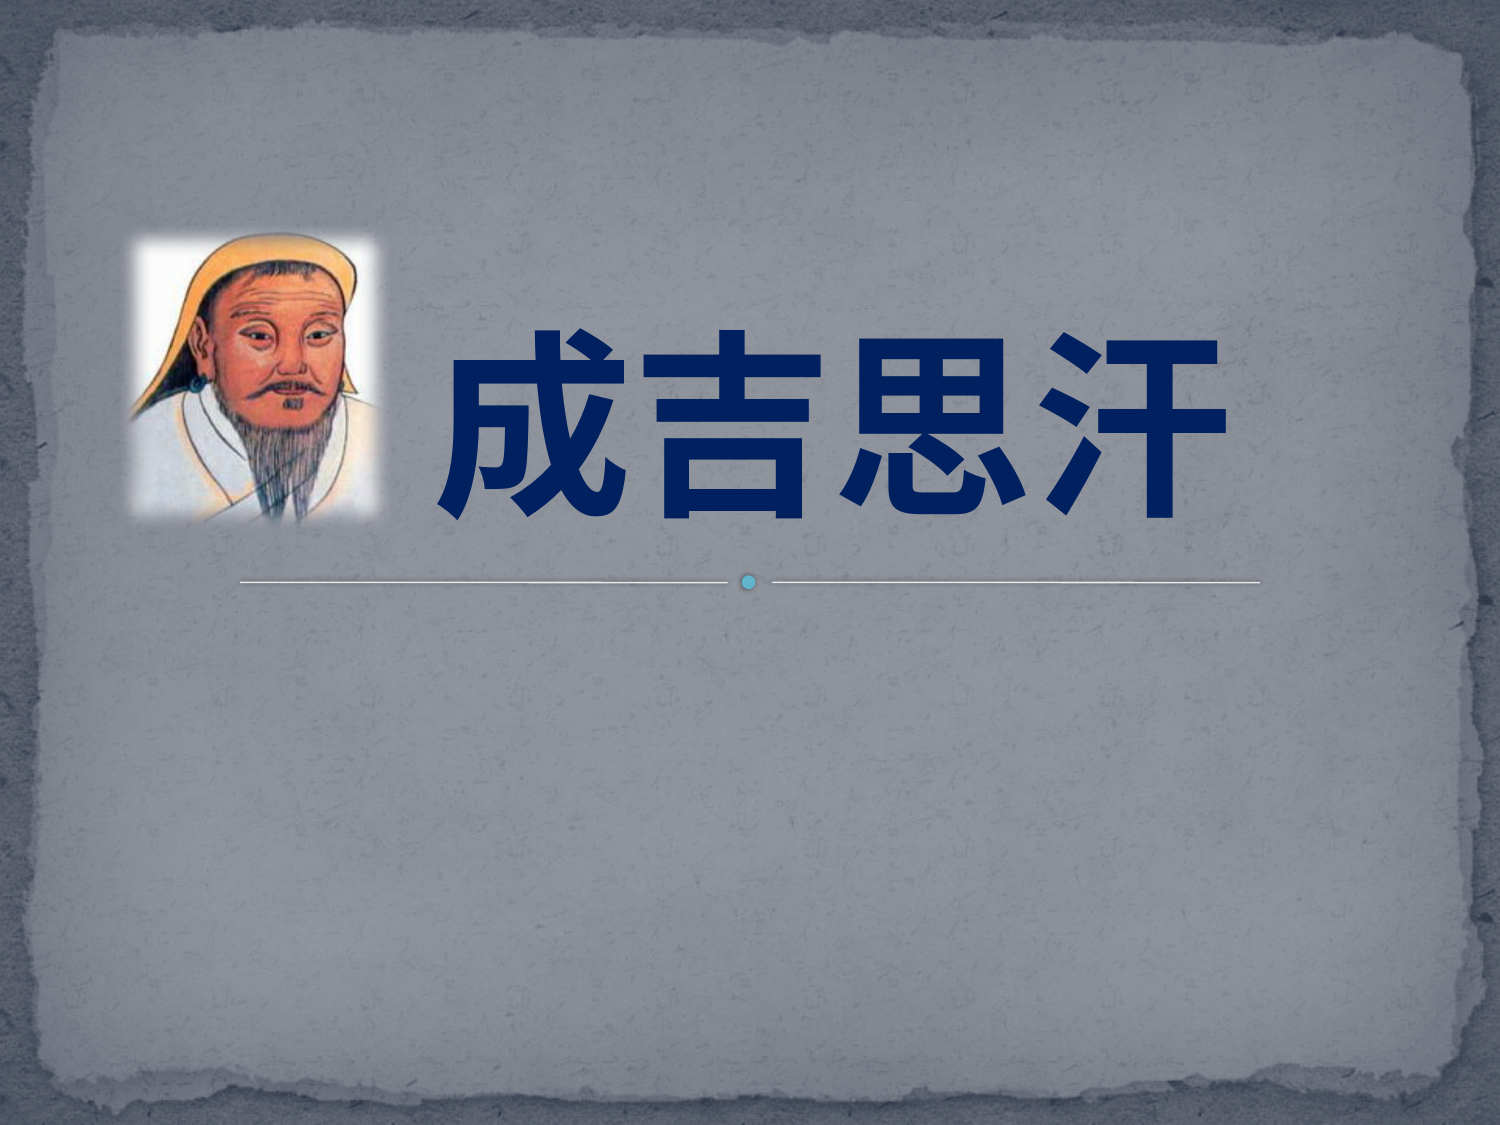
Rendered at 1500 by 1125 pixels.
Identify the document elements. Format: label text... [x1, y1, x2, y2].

picture [119, 224, 393, 531]
text_box 成吉思汗 [410, 292, 1254, 548]
